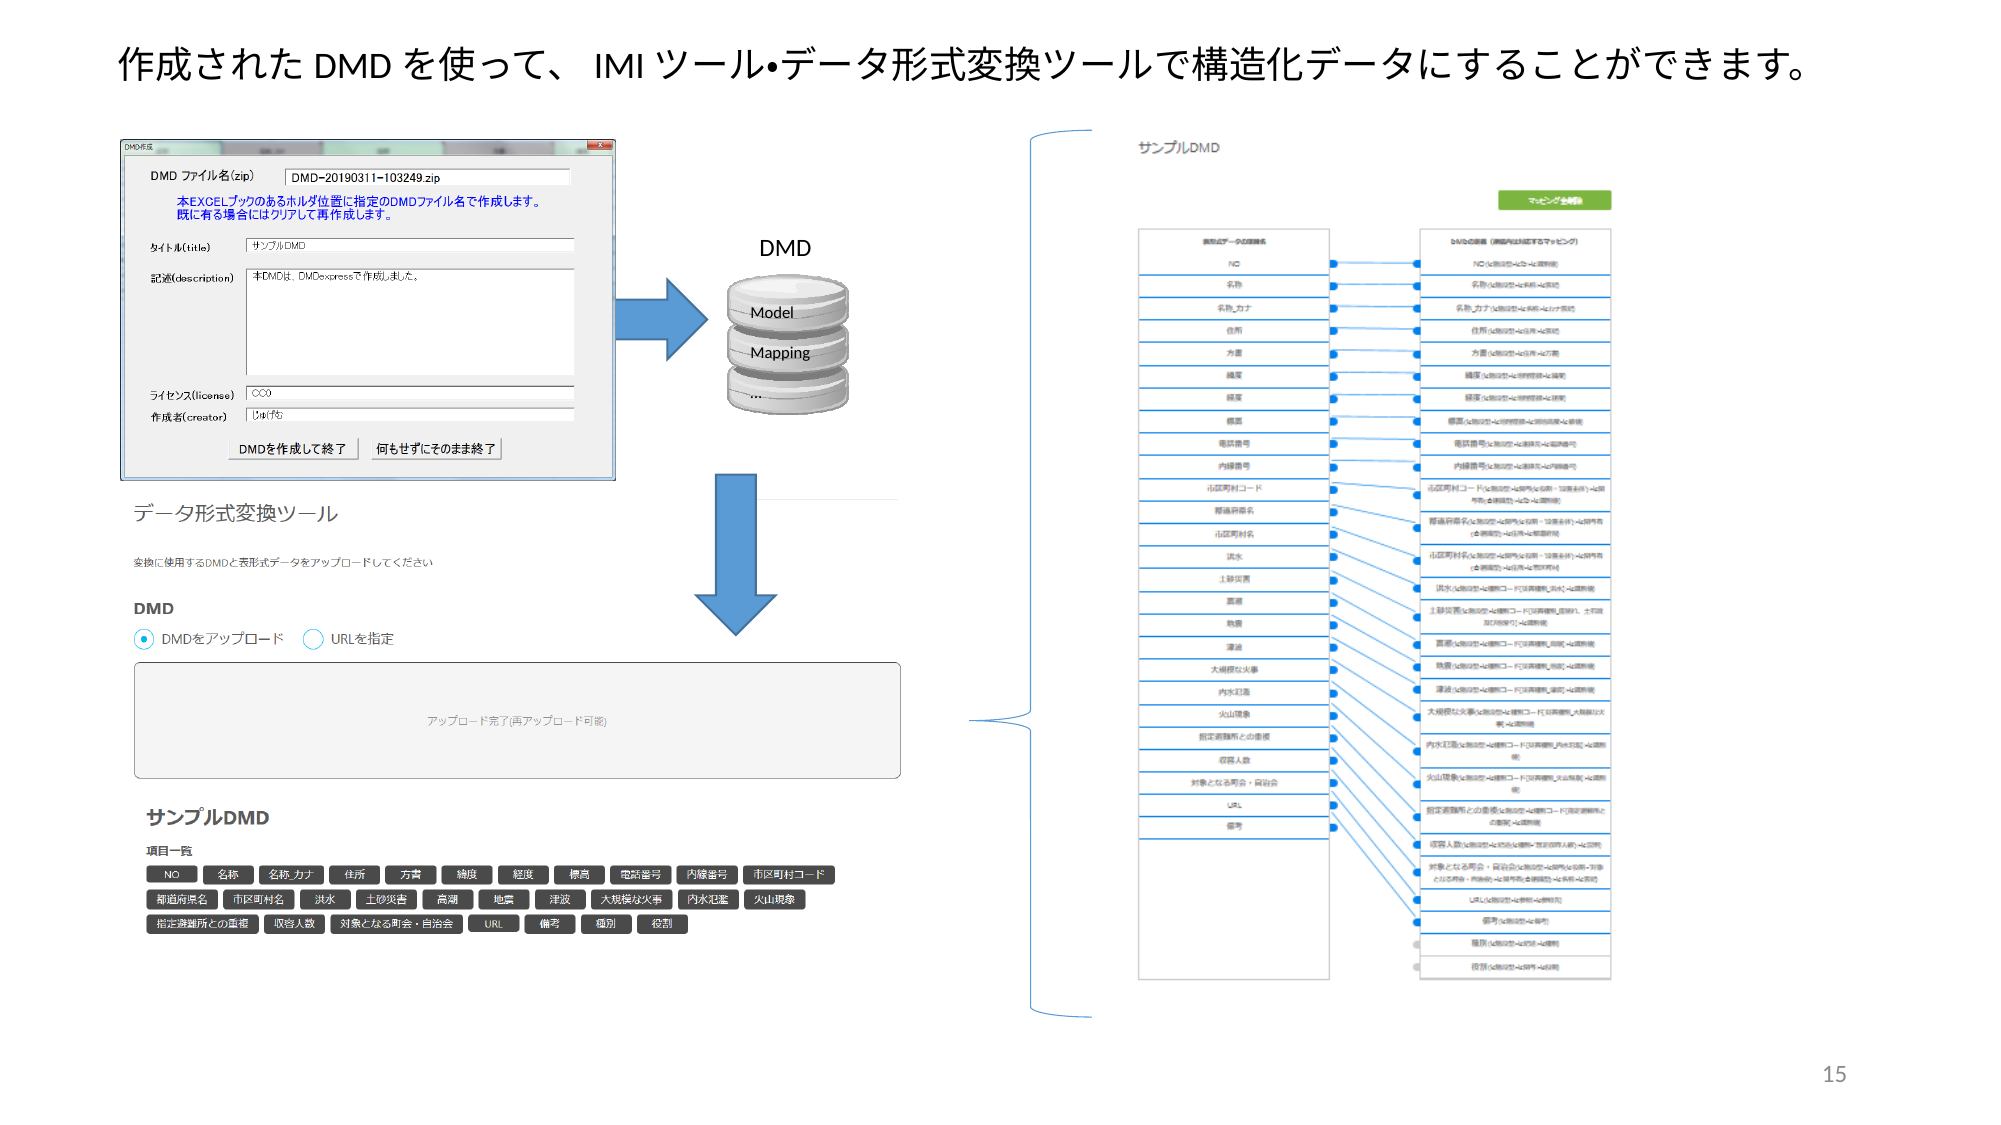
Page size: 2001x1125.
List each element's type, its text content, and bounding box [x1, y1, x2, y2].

text_box [616, 277, 709, 362]
picture [120, 499, 929, 943]
picture [120, 139, 616, 481]
slide_number 15 [1412, 1042, 1863, 1103]
text_box [969, 129, 1092, 1018]
text_box [714, 473, 757, 499]
text_box DMD [744, 223, 849, 269]
picture [727, 274, 849, 415]
text_box 作成されたDMDを使って、IMIツール・データ形式変換ツールで構造化データにすることができます。 [102, 33, 1917, 94]
picture [1100, 130, 1659, 1004]
